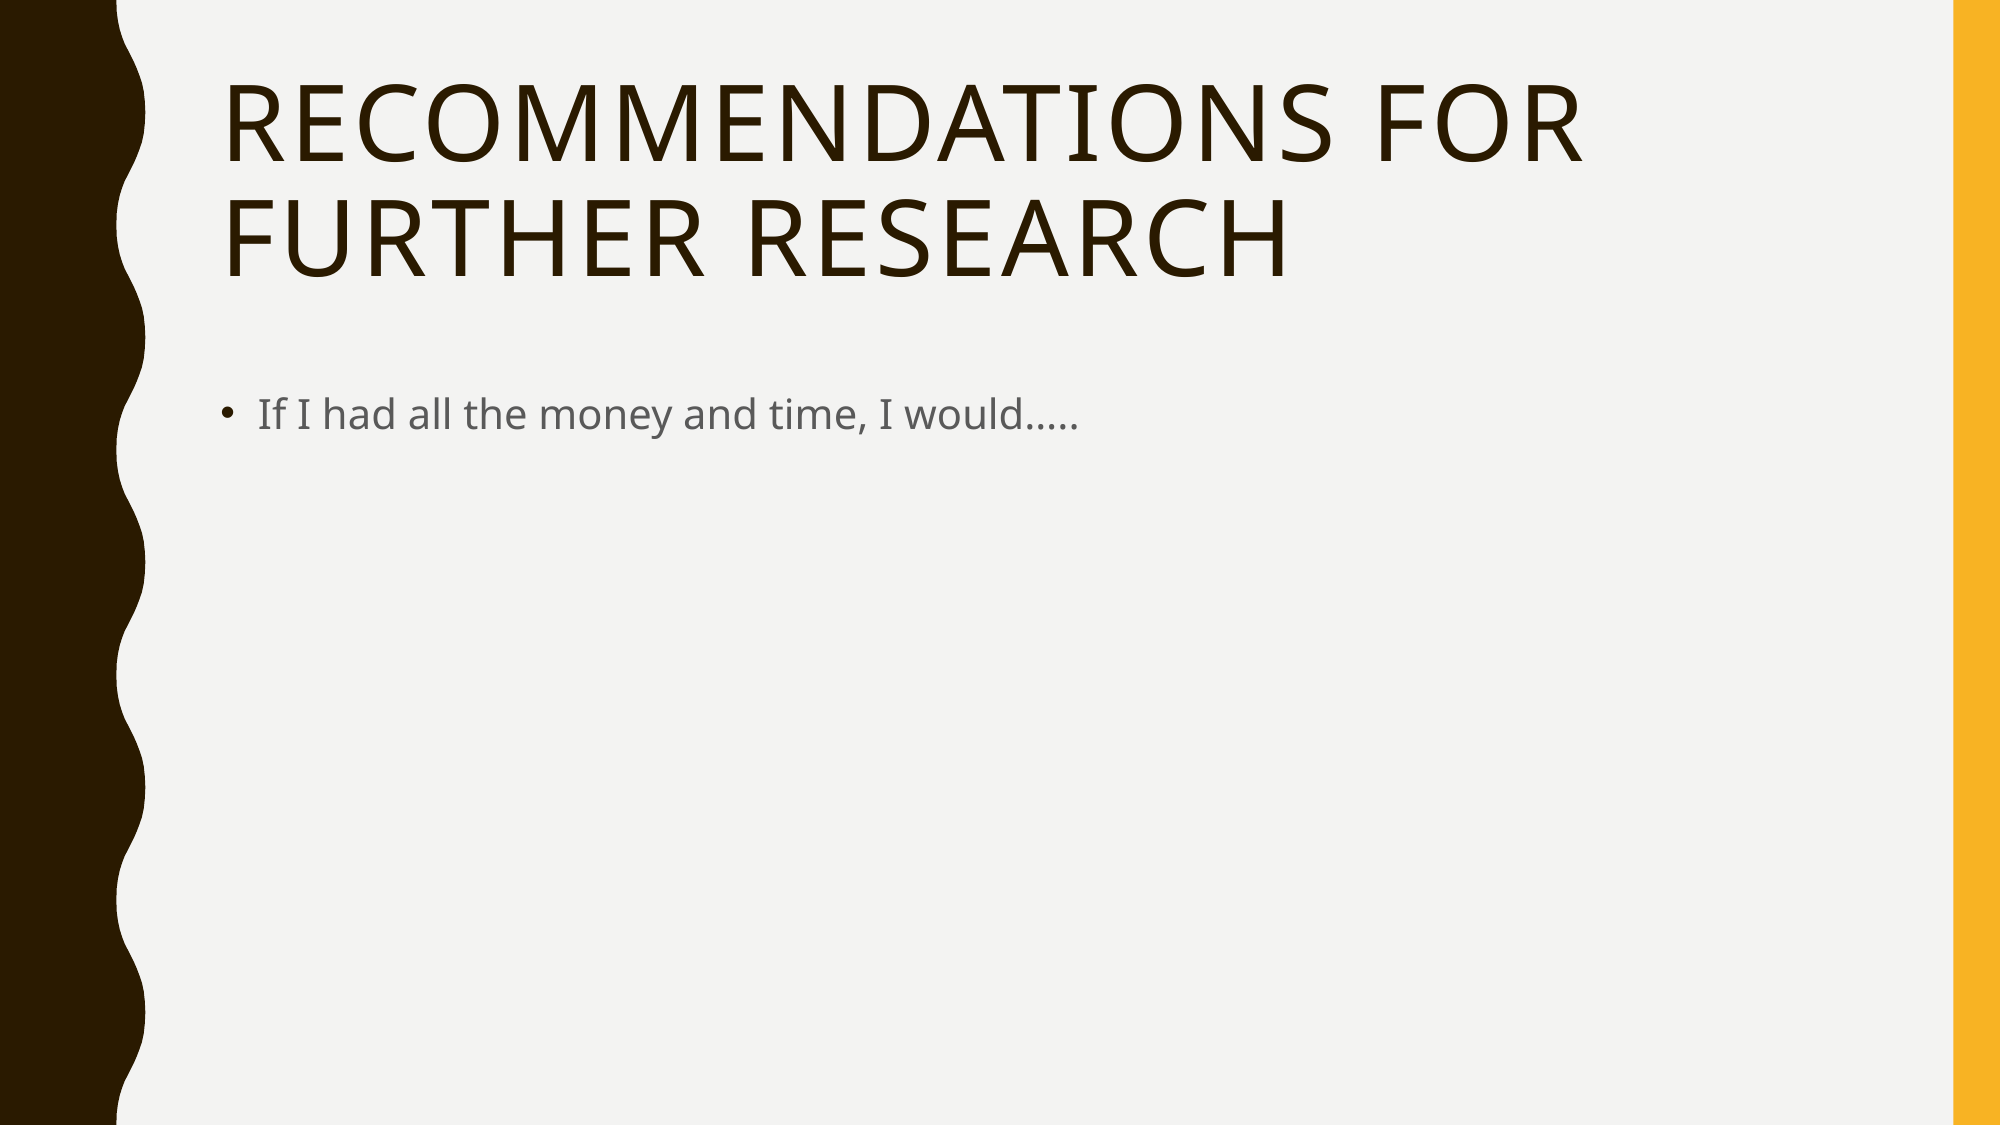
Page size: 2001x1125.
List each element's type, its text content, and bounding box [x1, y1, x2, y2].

title Recommendations for further research [205, 62, 1875, 308]
list If I had all the money and time, I would….. [205, 375, 1875, 965]
